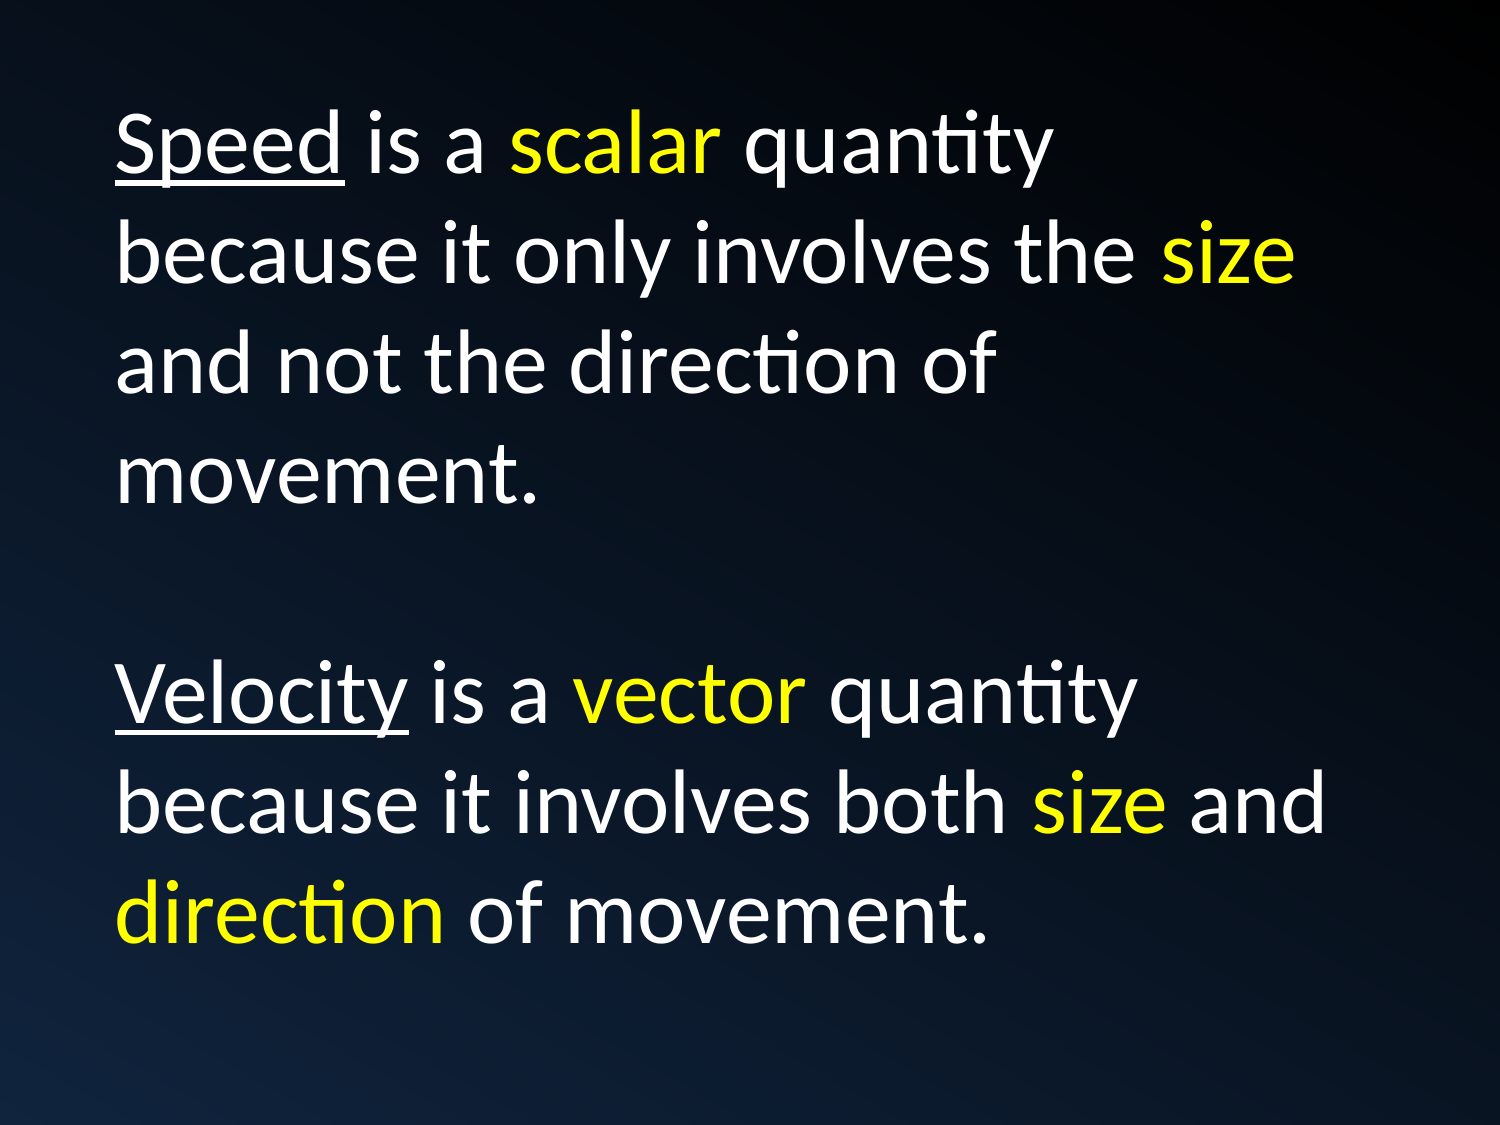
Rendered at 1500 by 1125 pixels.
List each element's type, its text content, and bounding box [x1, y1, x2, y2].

text_box Speed is a scalar quantity because it only involves the size and not the direction of movement. Velocity is a vector quantity because it involves both size and direction of movement. [99, 74, 1363, 970]
